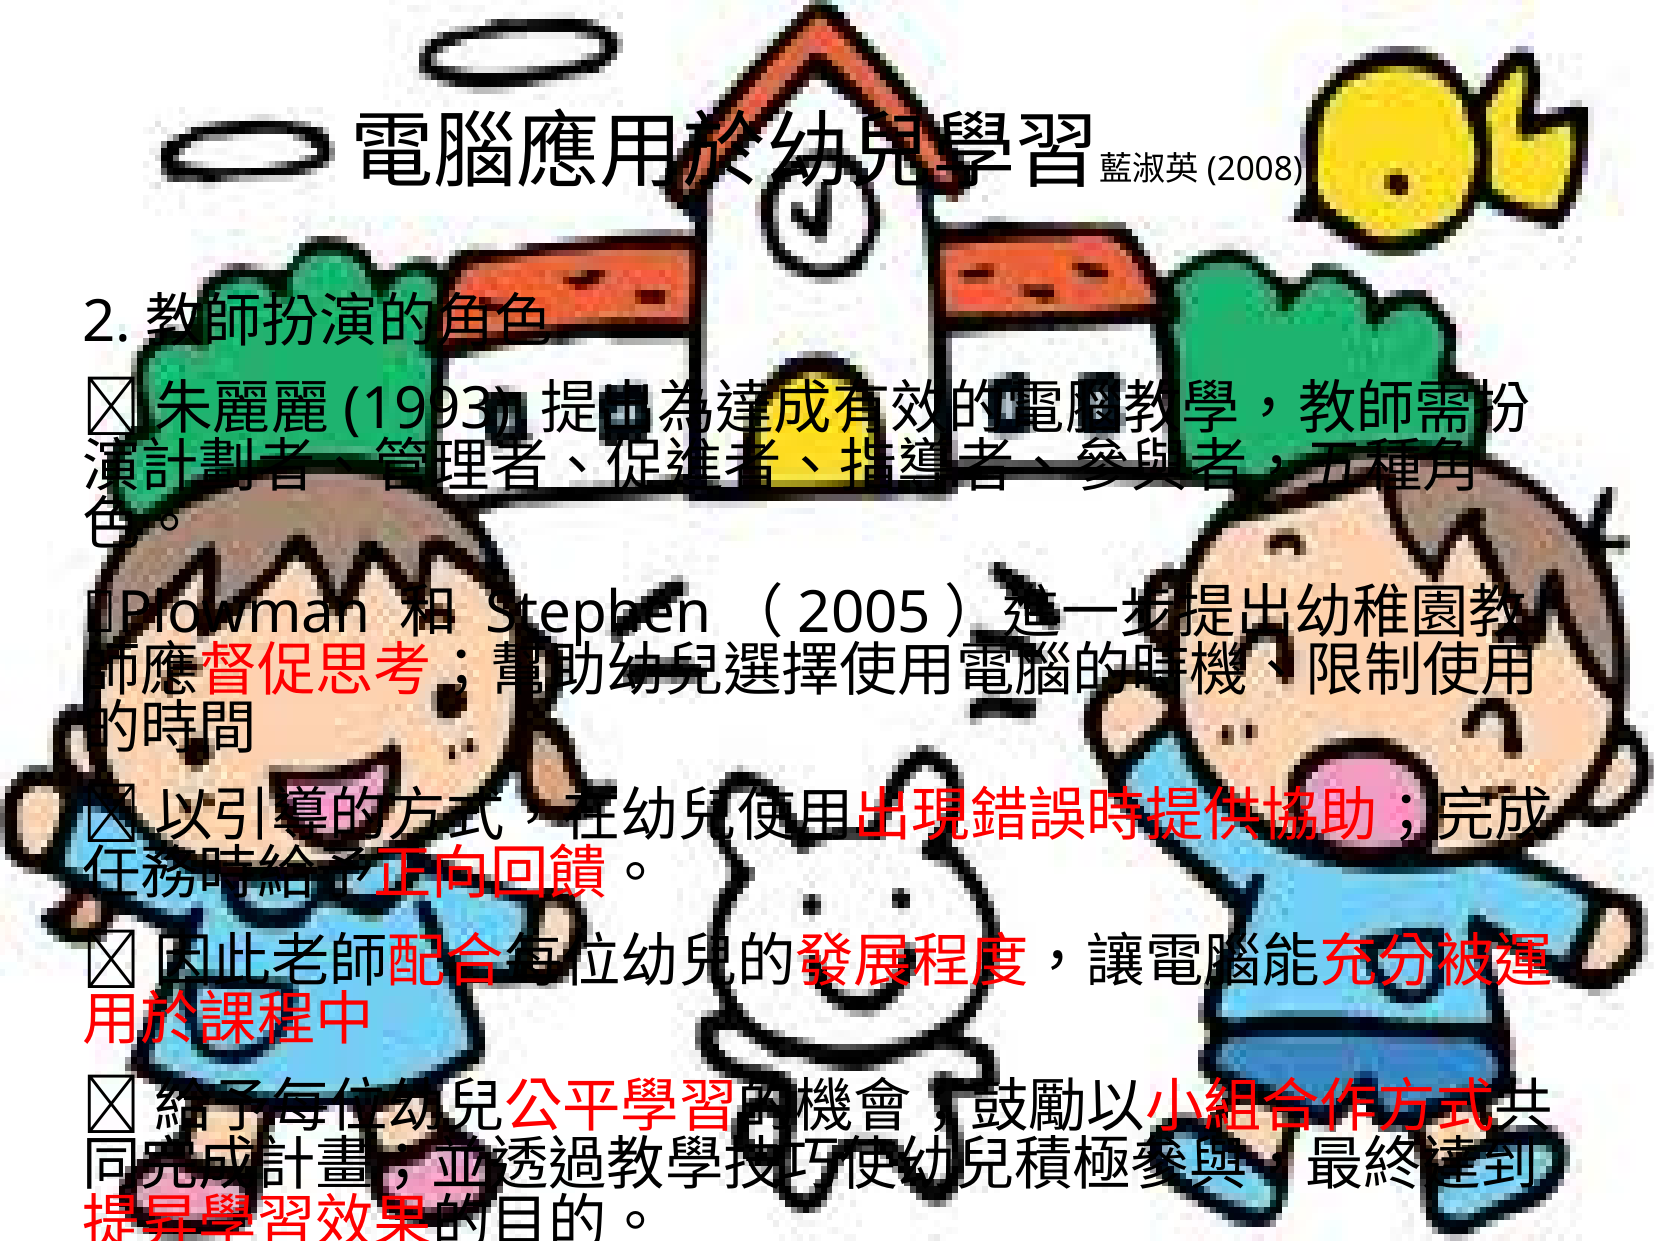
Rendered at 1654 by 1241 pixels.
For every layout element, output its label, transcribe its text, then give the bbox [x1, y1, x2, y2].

list 2.教師扮演的角色 朱麗麗(1993) 提出為達成有效的電腦教學，教師需扮演計劃者、管理者、促進者、指導者、參與者，五種角色。 Plowman 和 Stephen（2005）進一步提出幼稚園教師應督促思考；幫助幼兒選擇使用電腦的時機、限制使用的時間 以引導的方式，在幼兒使用出現錯誤時提供協助；完成任務時給予正向回饋。 因此老師配合每位幼兒的發展程度，讓電腦能充分被運用於課程中 給予每位幼兒公平學習的機會；鼓勵以小組合作方式共同完成計畫；並透過教學技巧使幼兒積極參與，最終達到提昇學習效果的目的。 [82, 289, 1571, 1109]
picture [0, 0, 1654, 1241]
title 電腦應用於幼兒學習藍淑英(2008) [82, 49, 1571, 257]
